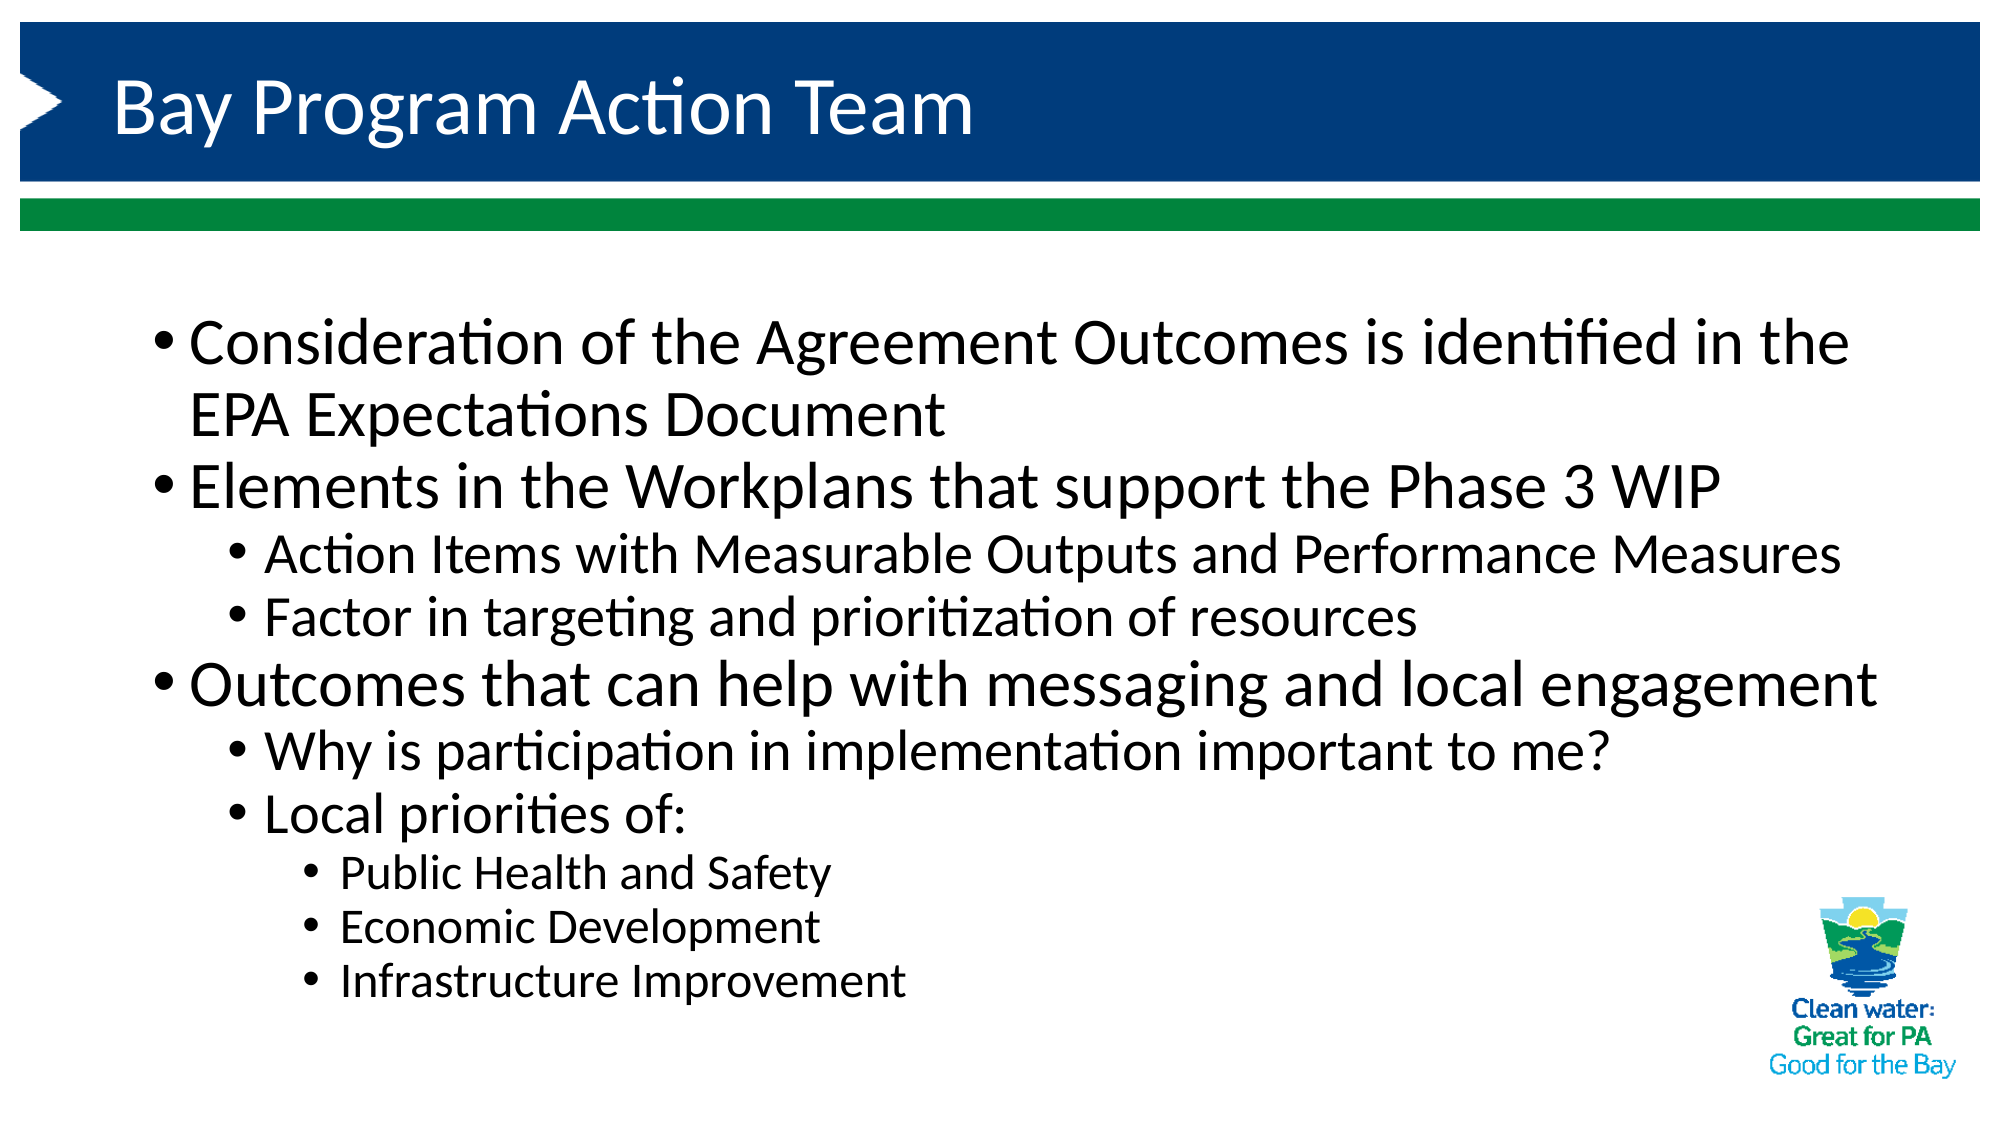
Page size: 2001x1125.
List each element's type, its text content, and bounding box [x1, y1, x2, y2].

picture [1765, 894, 1960, 1083]
list Consideration of the Agreement Outcomes is identified in the EPA Expectations Document Elements in the Workplans that support the Phase 3 WIP Action Items with Measurable Outputs and Performance Measures Factor in targeting and prioritization of resources Outcomes that can help with messaging and local engagement Why is participation in implementation important to me? Local priorities of: Public Health and Safety Economic Development Infrastructure Improvement [137, 299, 1920, 1071]
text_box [20, 21, 1980, 231]
